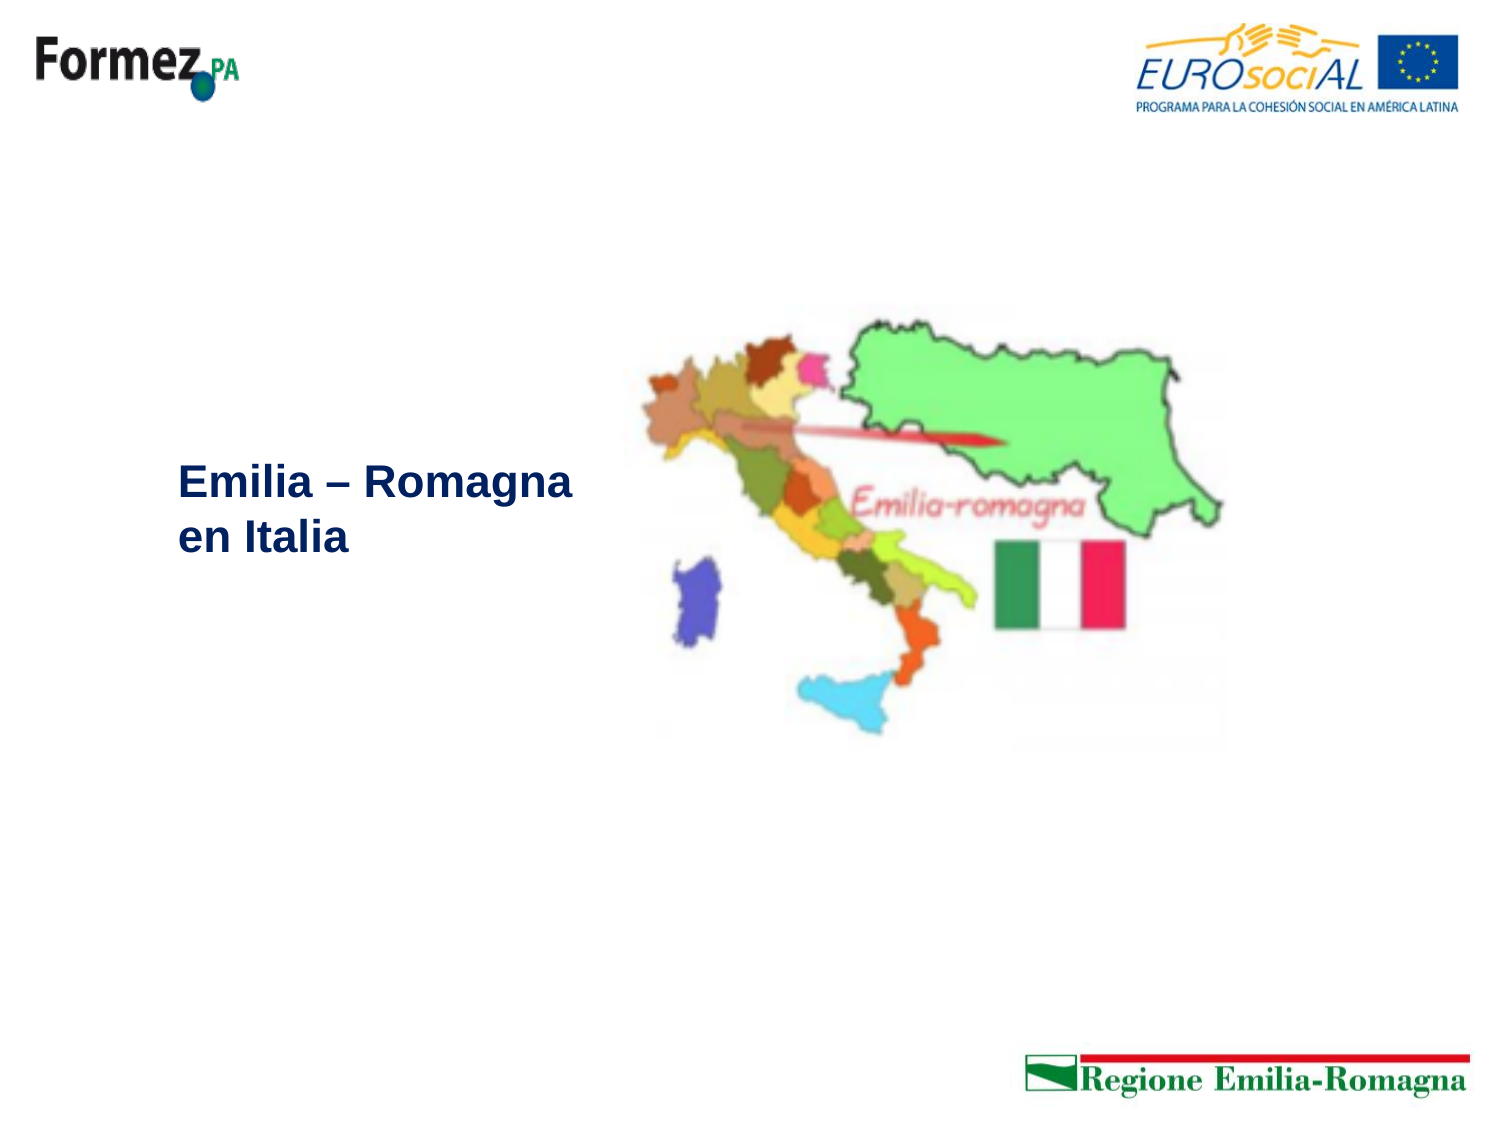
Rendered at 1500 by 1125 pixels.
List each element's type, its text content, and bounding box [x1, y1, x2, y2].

picture [602, 257, 1253, 758]
picture [32, 26, 241, 105]
picture [1009, 1042, 1483, 1113]
picture [1134, 23, 1460, 113]
text_box Emilia – Romagna en Italia [163, 444, 597, 570]
